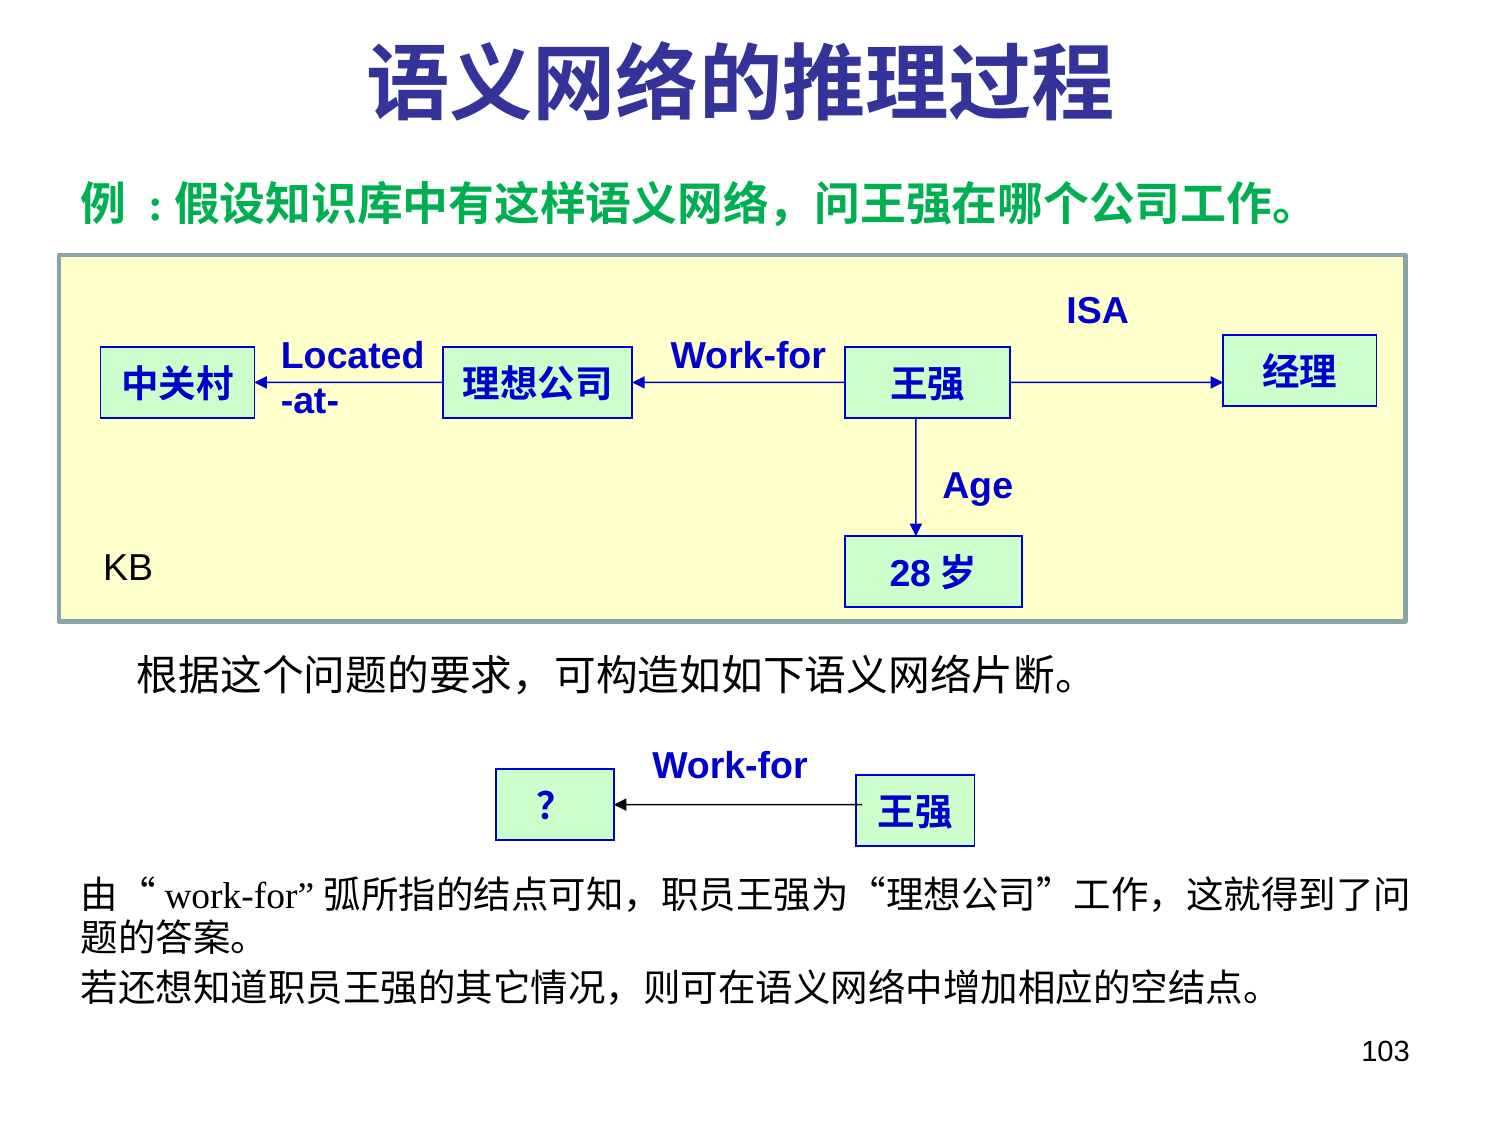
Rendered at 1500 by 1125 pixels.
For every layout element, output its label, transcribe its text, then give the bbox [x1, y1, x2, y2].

text_box [57, 253, 1408, 624]
text_box ？ [496, 769, 615, 841]
text_box [613, 798, 863, 811]
list 例 :假设知识库中有这样语义网络，问王强在哪个公司工作。 根据这个问题的要求，可构造如如下语义网络片断。 由“work-for”弧所指的结点可知，职员王强为“理想公司”工作，这就得到了问题的答案。 若还想知道职员王强的其它情况，则可在语义网络中增加相应的空结点。 [0, 171, 1459, 1034]
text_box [100, 278, 1377, 607]
text_box 王强 [856, 775, 975, 847]
slide_number 103 [1074, 1024, 1425, 1103]
text_box Work-for [637, 733, 839, 794]
title 语义网络的推理过程 [65, 0, 1416, 161]
text_box KB [88, 535, 95, 596]
